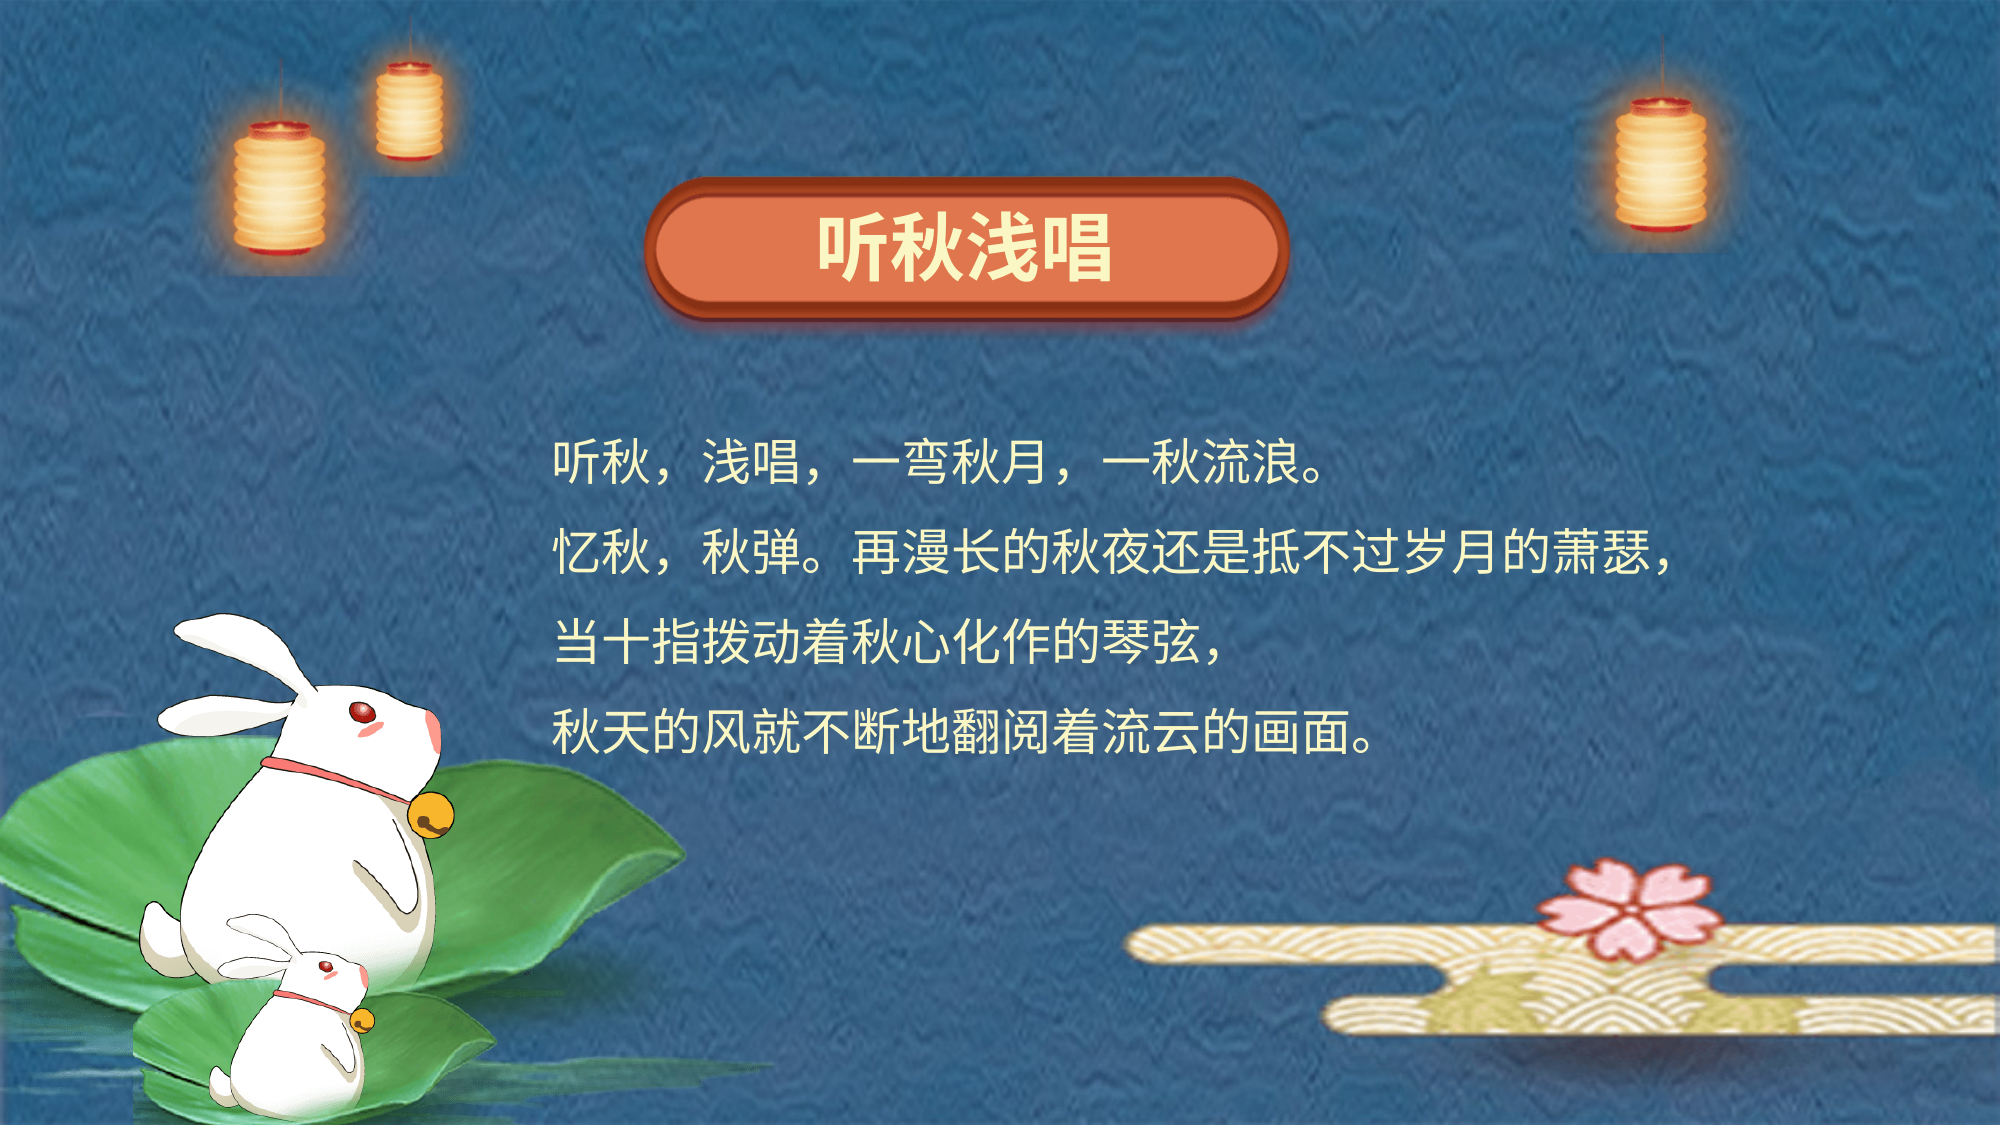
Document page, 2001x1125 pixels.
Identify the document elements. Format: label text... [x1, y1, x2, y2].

text_box 听秋，浅唱，一弯秋月，一秋流浪。 忆秋，秋弹。再漫长的秋夜还是抵不过岁月的萧瑟， 当十指拨动着秋心化作的琴弦， 秋天的风就不断地翻阅着流云的画面。 [536, 392, 1880, 768]
picture [0, 0, 2000, 1125]
